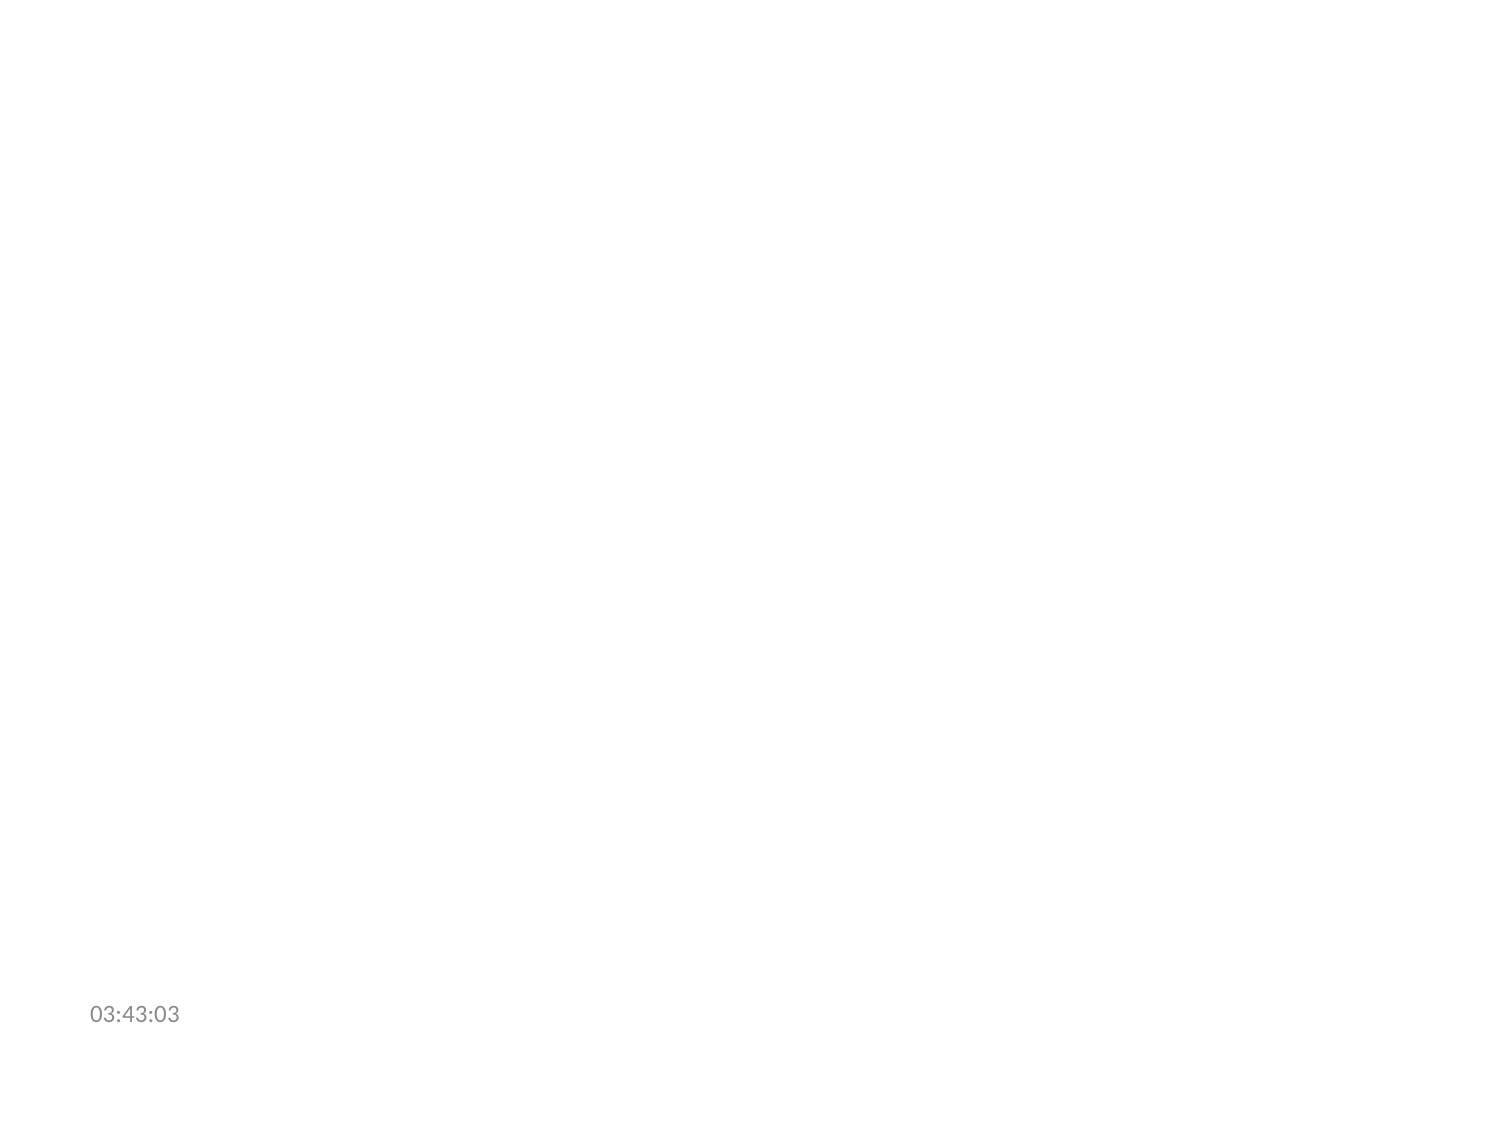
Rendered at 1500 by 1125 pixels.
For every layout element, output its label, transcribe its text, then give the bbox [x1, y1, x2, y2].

text_box 15:35:09 [75, 982, 425, 1043]
